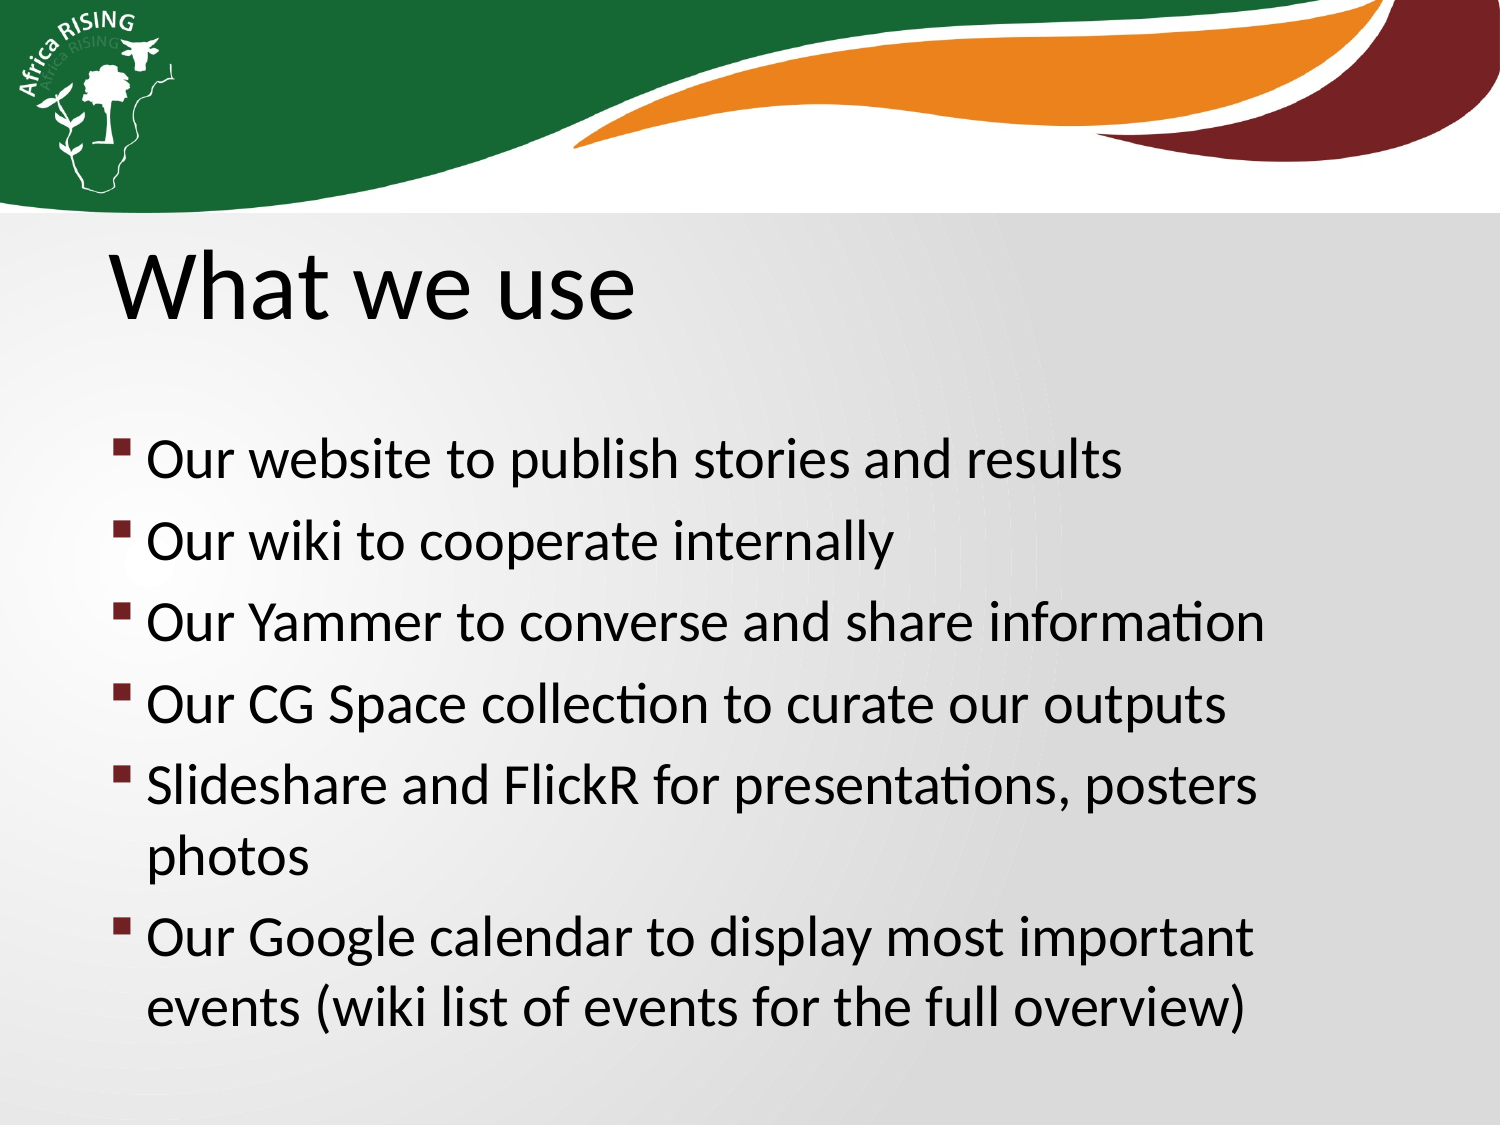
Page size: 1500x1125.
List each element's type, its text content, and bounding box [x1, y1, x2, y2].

list What we use [75, 212, 1325, 400]
picture [0, 0, 1500, 213]
list Our website to publish stories and results Our wiki to cooperate internally Our Yammer to converse and share information Our CG Space collection to curate our outputs Slideshare and FlickR for presentations, posters photos Our Google calendar to display most important events (wiki list of events for the full overview) [75, 412, 1350, 1075]
